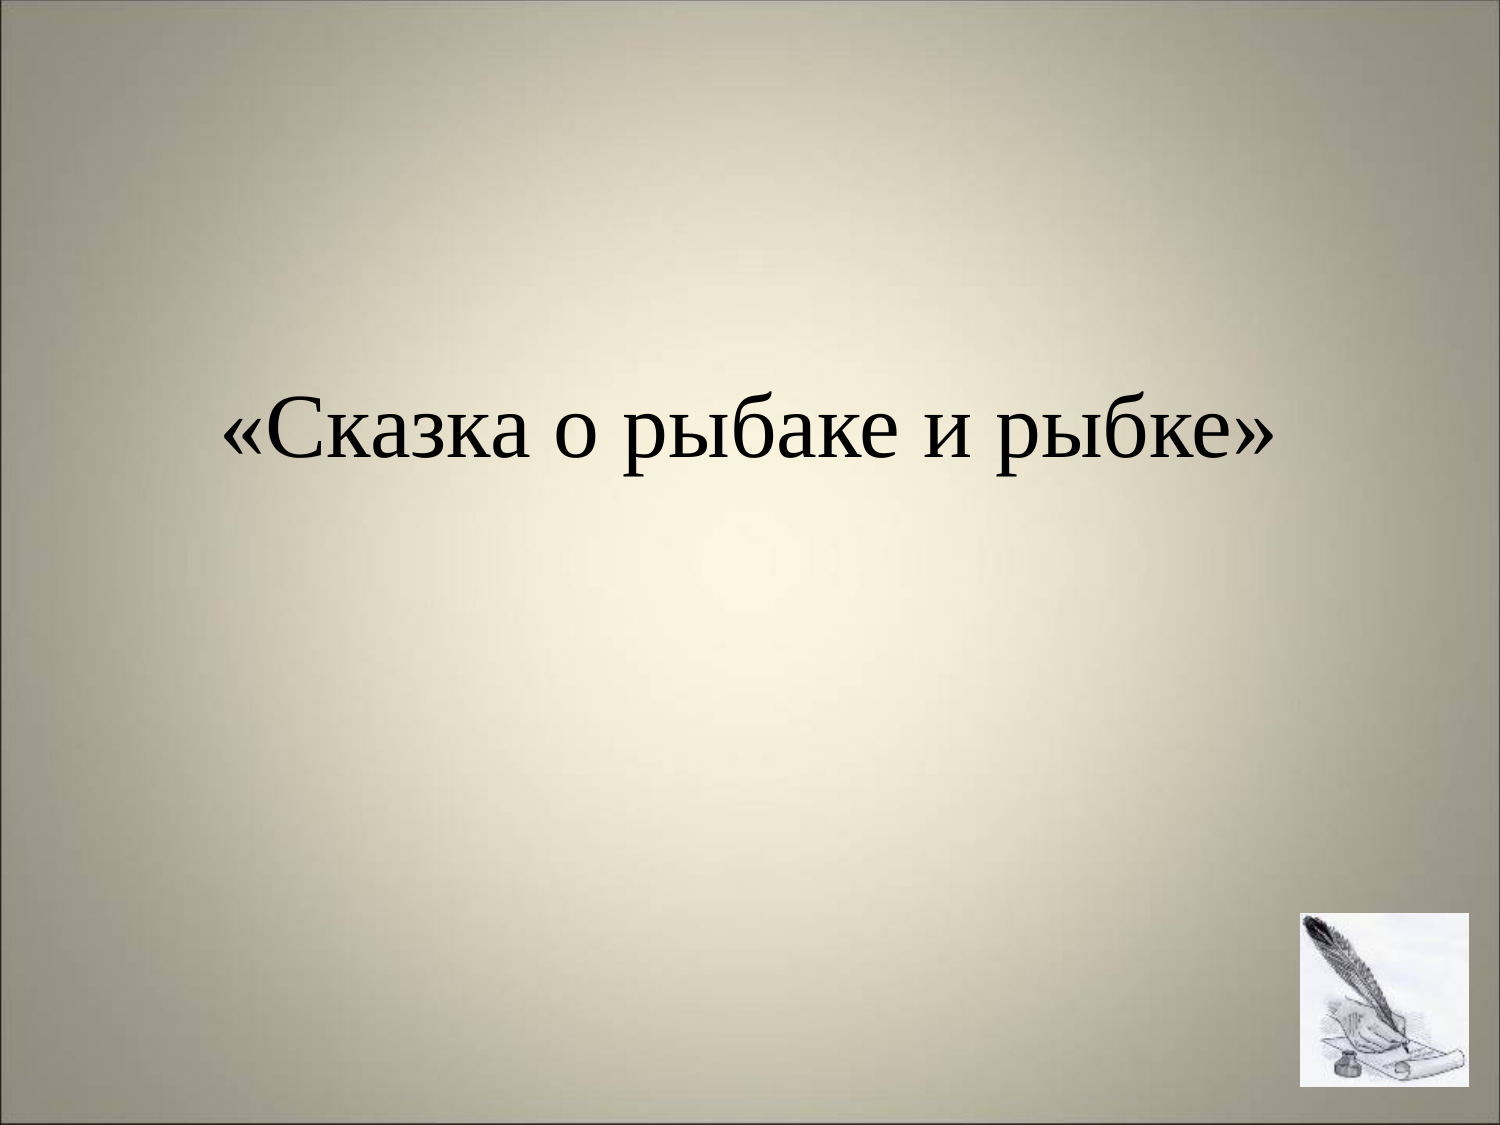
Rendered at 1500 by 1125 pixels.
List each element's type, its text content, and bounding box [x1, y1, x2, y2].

picture [0, 0, 1500, 1125]
title «Сказка о рыбаке и рыбке» [74, 44, 1426, 798]
